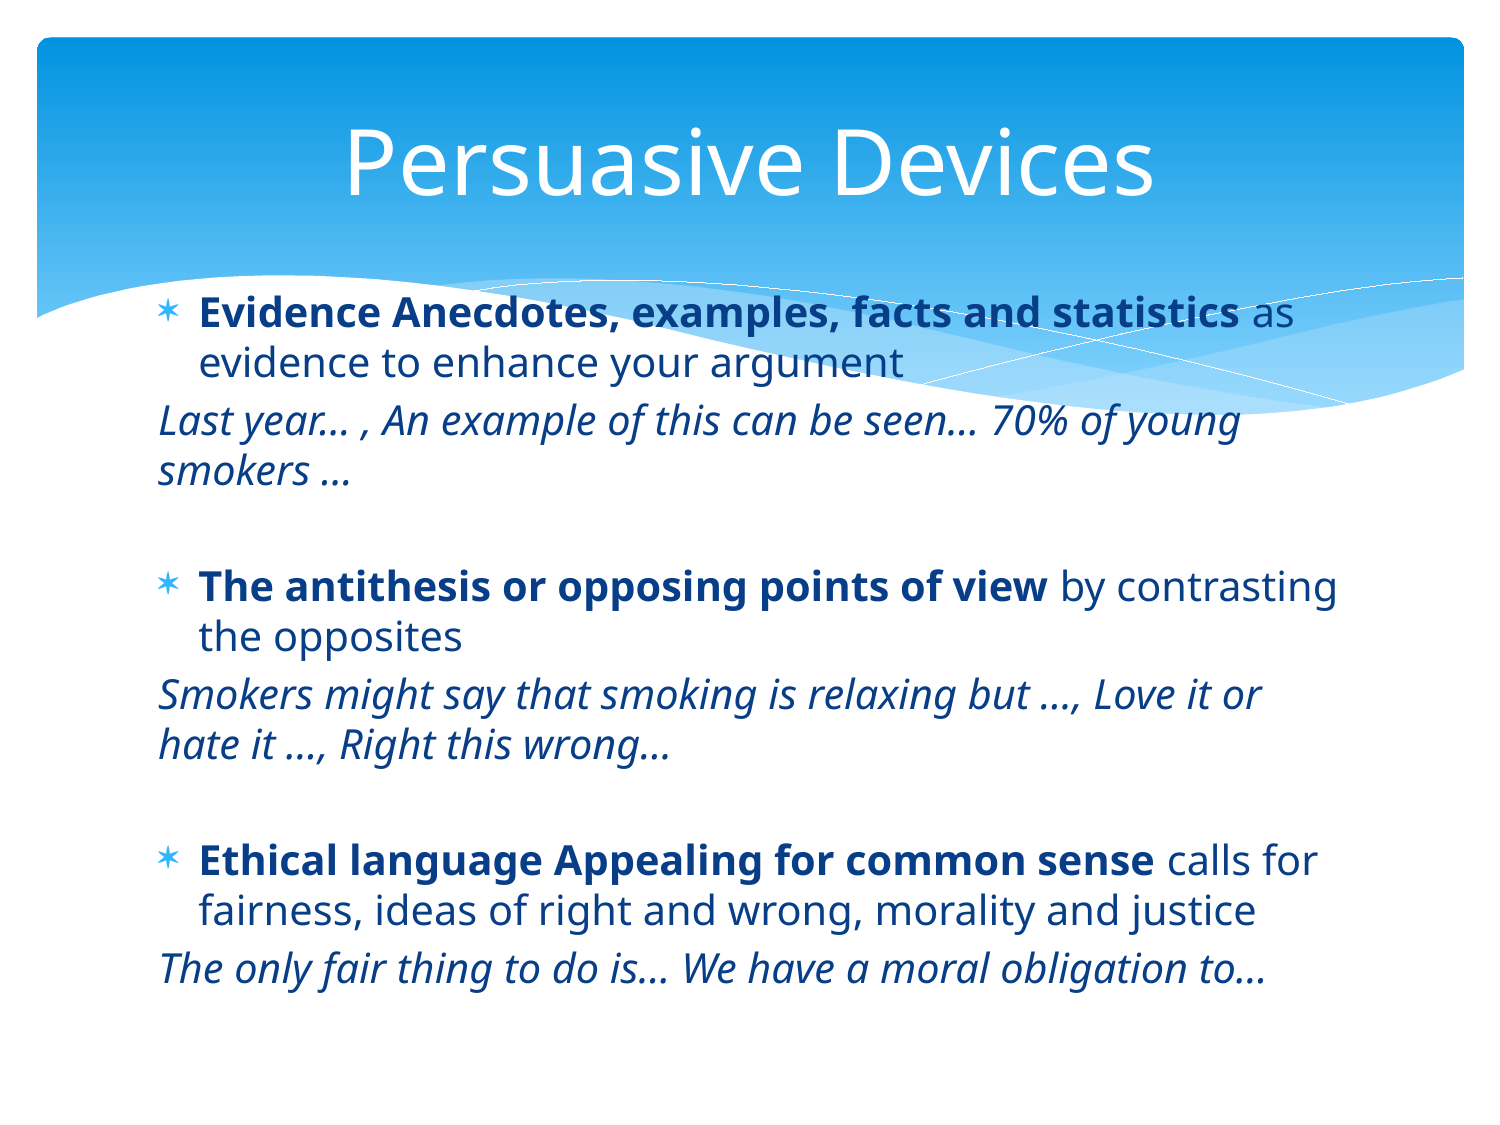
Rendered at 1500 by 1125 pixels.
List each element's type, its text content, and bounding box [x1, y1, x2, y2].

list Evidence Anecdotes, examples, facts and statistics as evidence to enhance your argument Last year… , An example of this can be seen… 70% of young smokers … The antithesis or opposing points of view by contrasting the opposites Smokers might say that smoking is relaxing but …, Love it or hate it …, Right this wrong… Ethical language Appealing for common sense calls for fairness, ideas of right and wrong, morality and justice The only fair thing to do is… We have a moral obligation to… [143, 278, 1359, 1005]
title Persuasive Devices [75, 55, 1425, 261]
